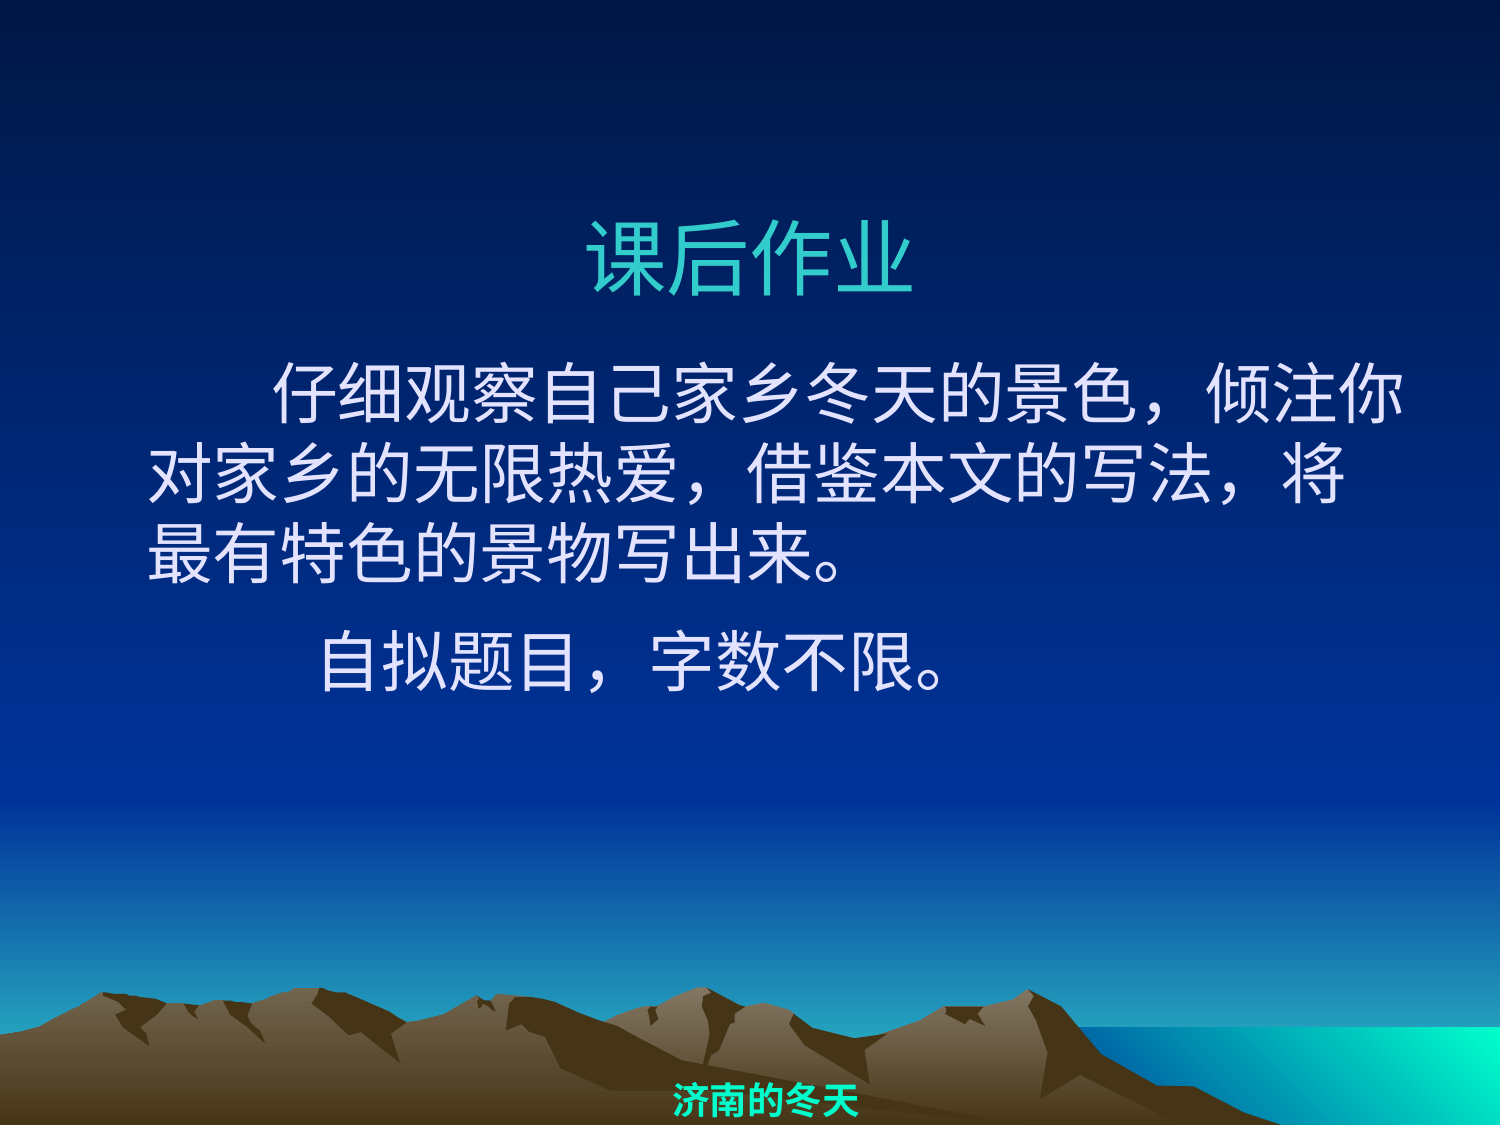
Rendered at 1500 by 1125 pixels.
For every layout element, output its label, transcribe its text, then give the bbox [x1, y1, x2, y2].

title 课后作业 [112, 174, 1388, 338]
list 仔细观察自己家乡冬天的景色，倾注你对家乡的无限热爱，借鉴本文的写法，将最有特色的景物写出来。 [74, 343, 1426, 723]
text_box 自拟题目，字数不限。 [299, 612, 997, 708]
